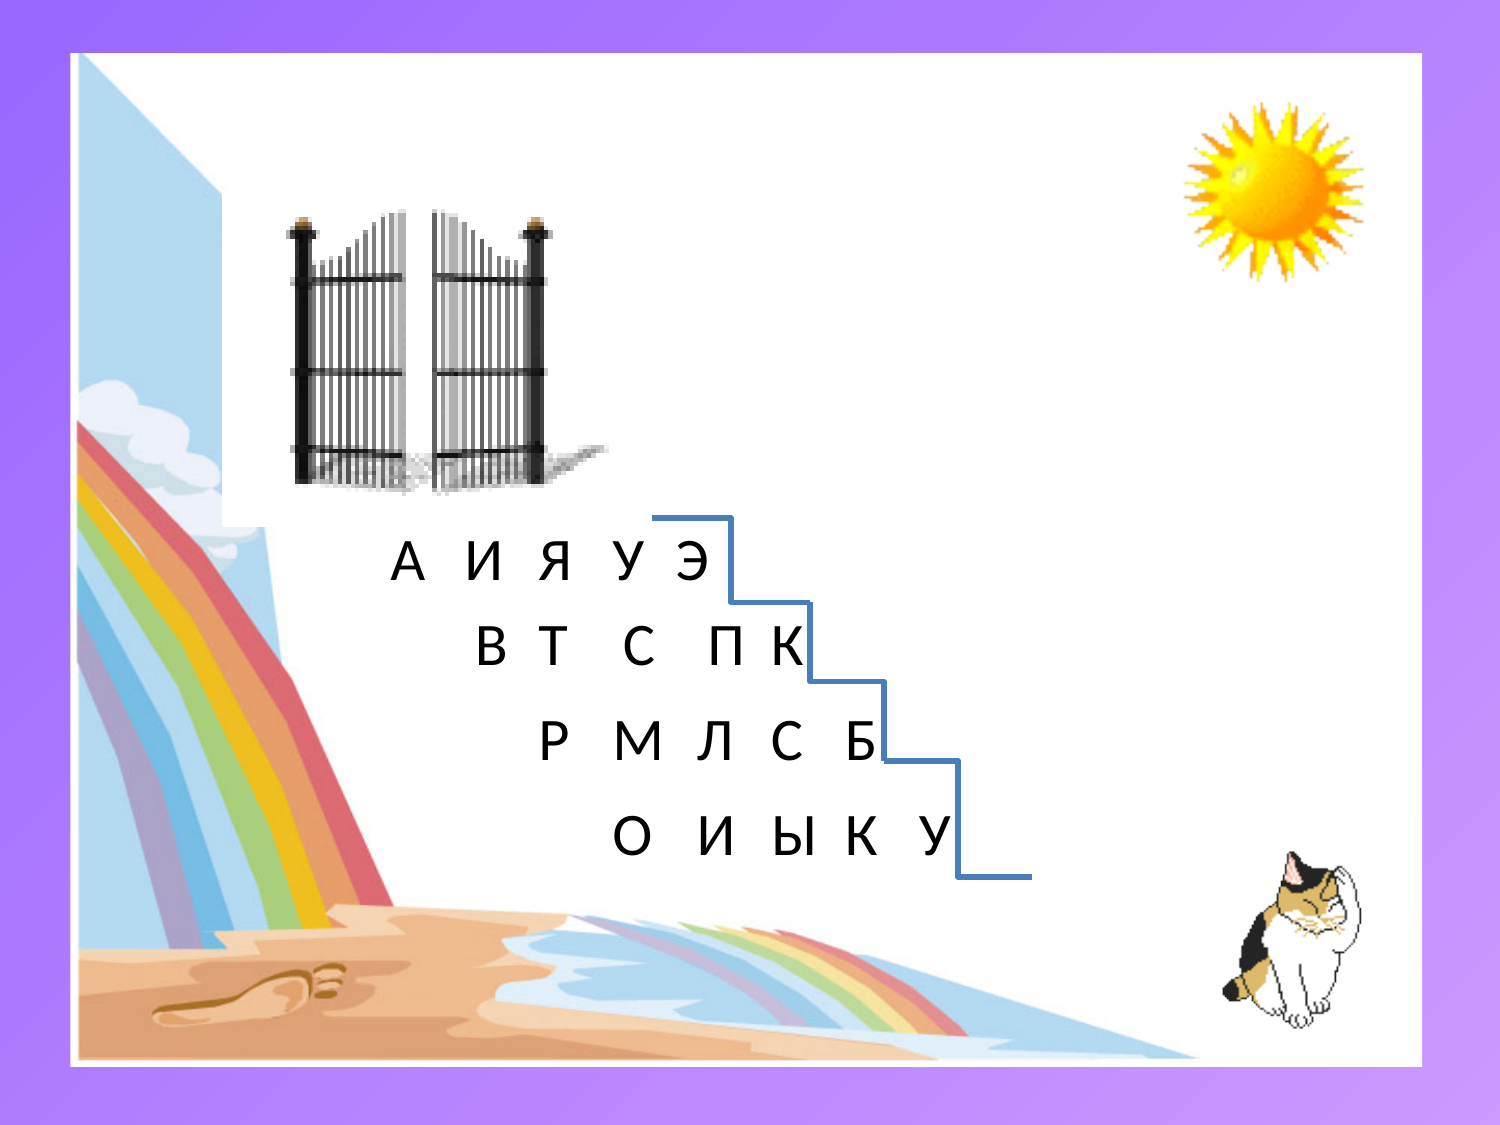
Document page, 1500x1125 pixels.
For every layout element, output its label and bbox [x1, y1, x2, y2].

text_box [70, 52, 1423, 1067]
